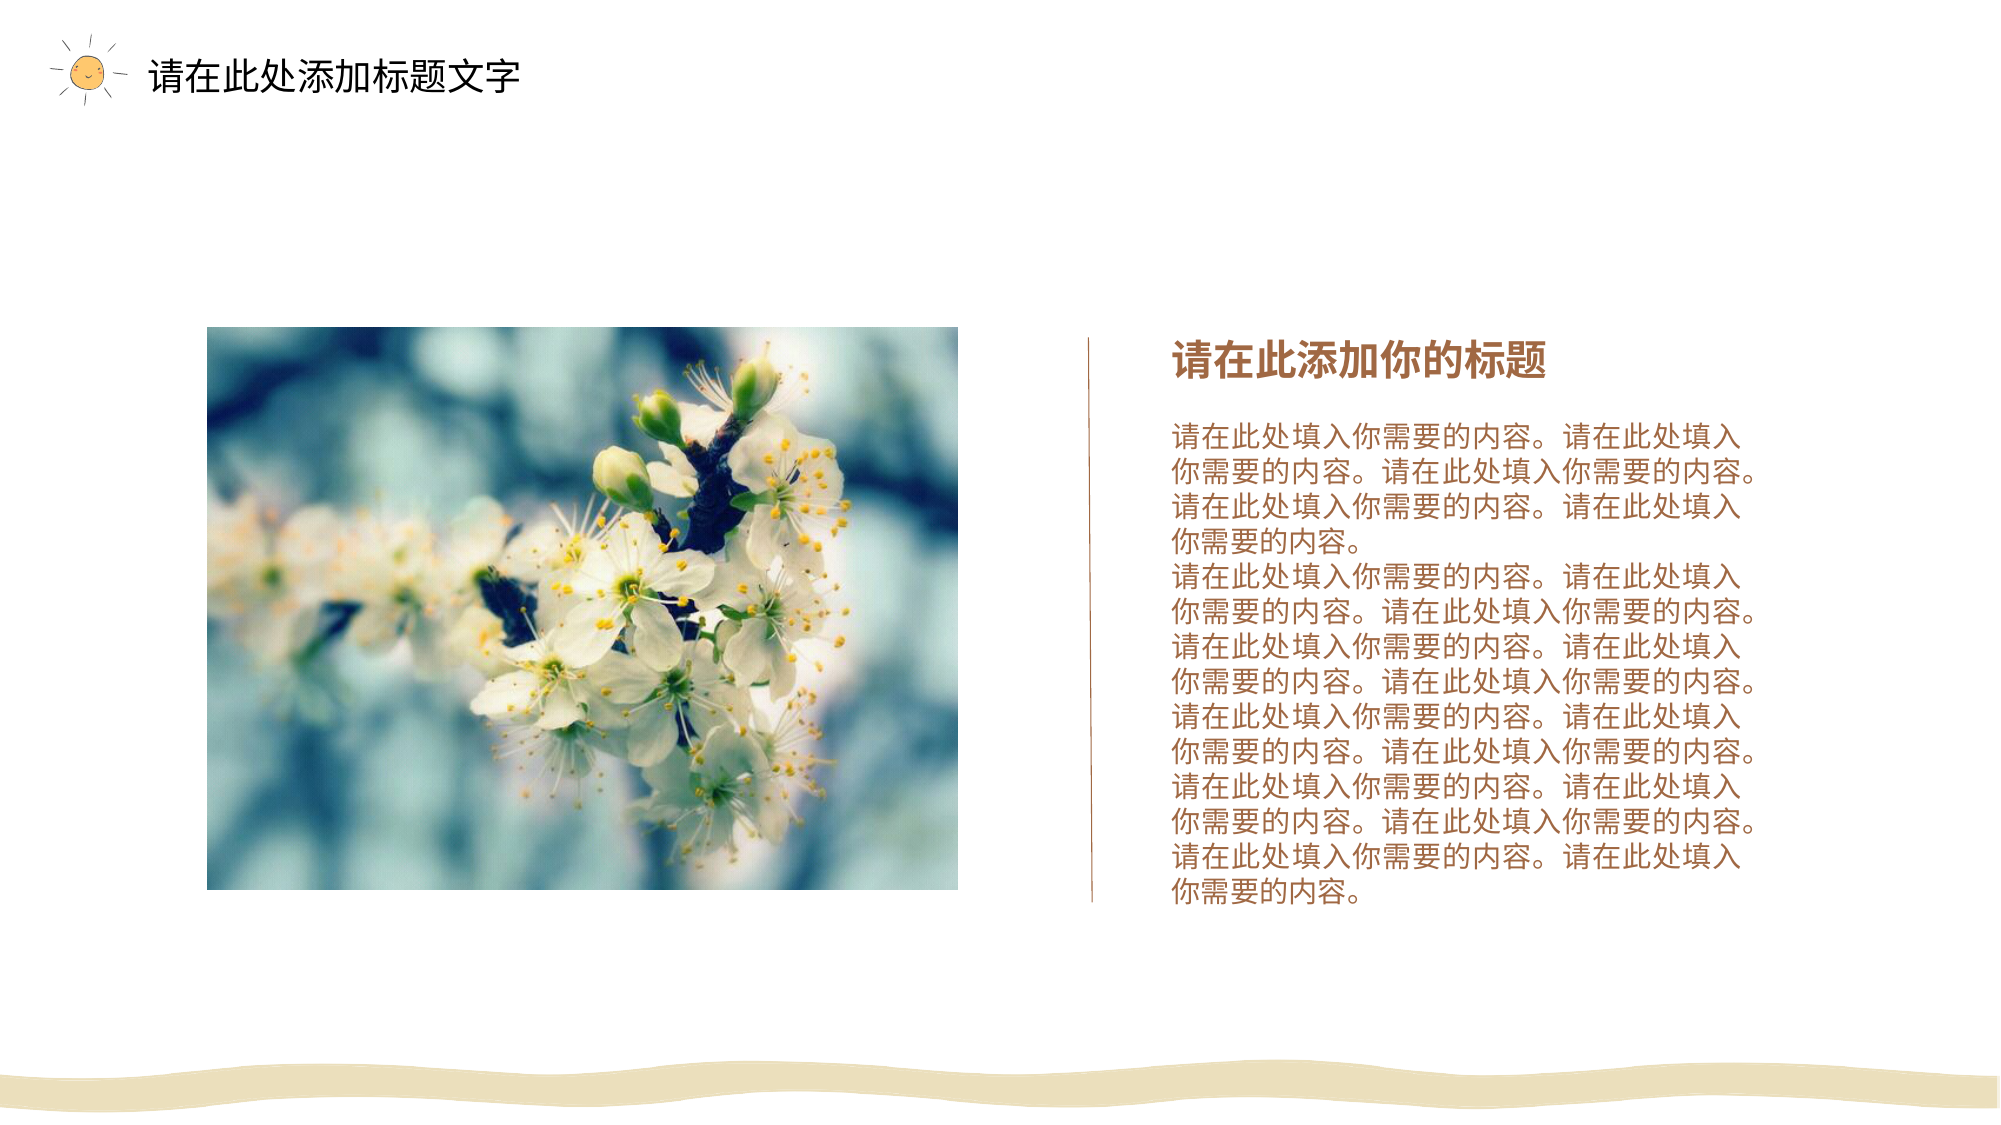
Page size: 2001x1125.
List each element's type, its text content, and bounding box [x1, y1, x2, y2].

text_box 请在此处填入你需要的内容。请在此处填入你需要的内容。请在此处填入你需要的内容。请在此处填入你需要的内容。请在此处填入你需要的内容。 请在此处填入你需要的内容。请在此处填入你需要的内容。请在此处填入你需要的内容。 请在此处填入你需要的内容。请在此处填入你需要的内容。请在此处填入你需要的内容。 请在此处填入你需要的内容。请在此处填入你需要的内容。请在此处填入你需要的内容。 请在此处填入你需要的内容。请在此处填入你需要的内容。请在此处填入你需要的内容。请在此处填入你需要的内容。请在此处填入你需要的内容。 [1156, 411, 1758, 951]
text_box 请在此处添加标题文字 [128, 45, 552, 106]
text_box 请在此添加你的标题 [1156, 326, 1604, 392]
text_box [1088, 337, 1093, 903]
picture [0, 1049, 2000, 1125]
picture [206, 326, 959, 891]
picture [49, 33, 128, 107]
